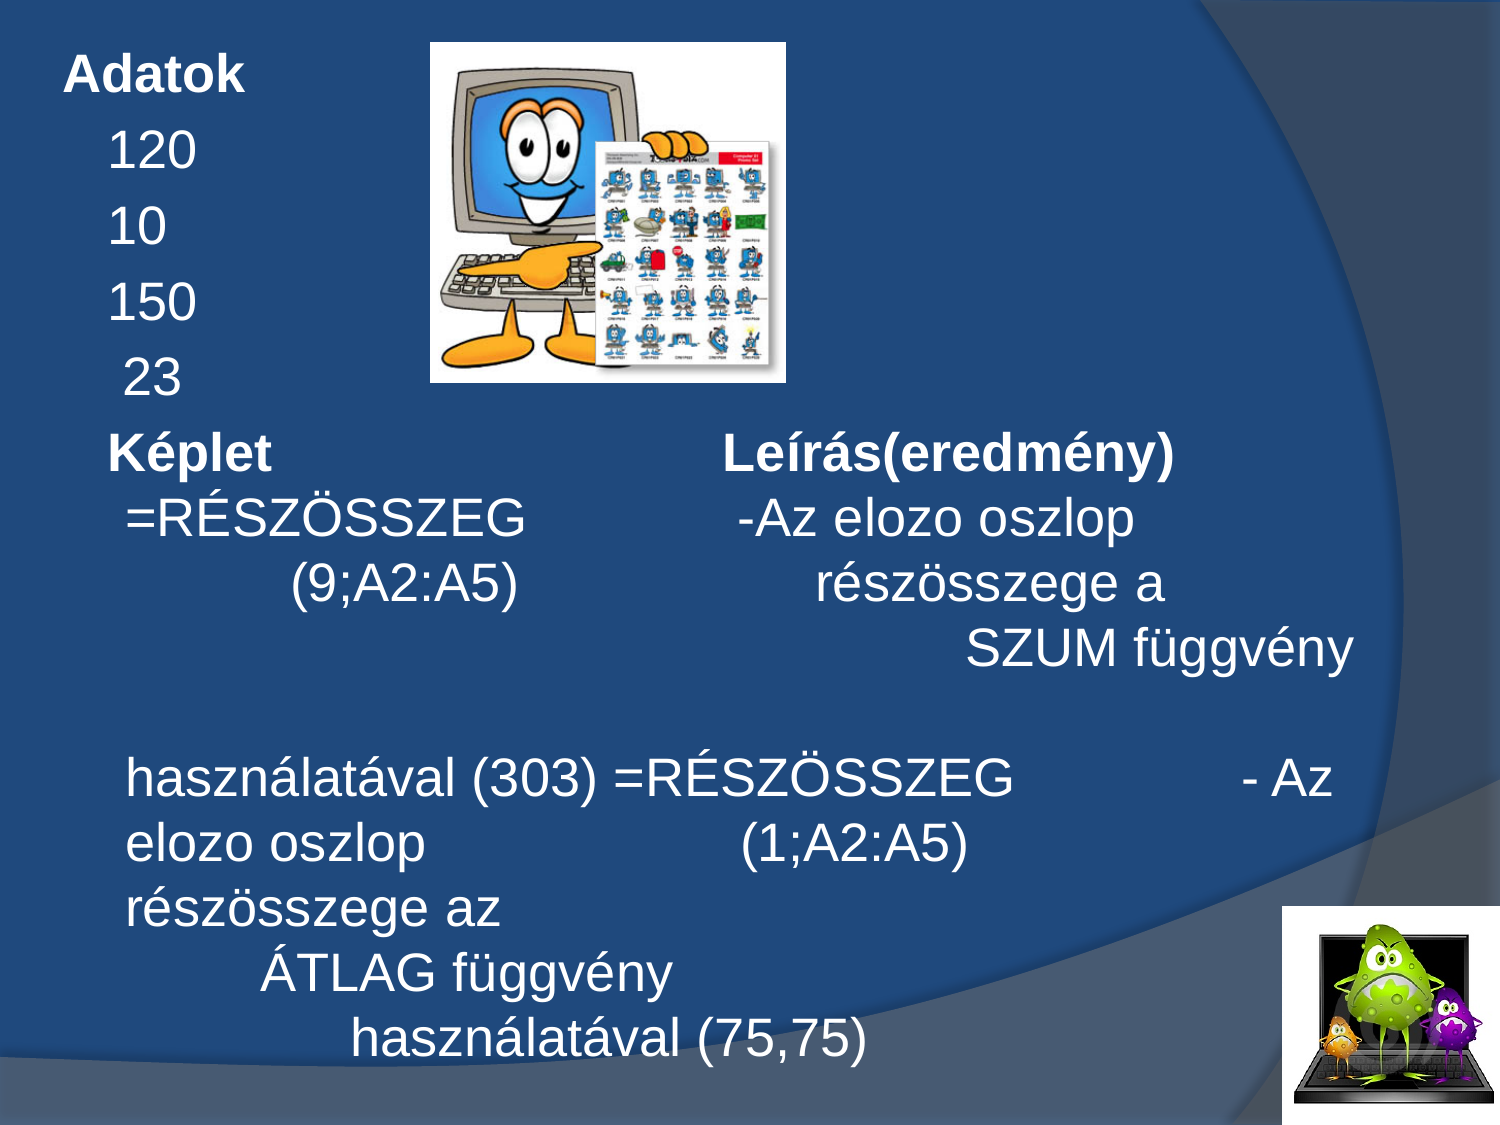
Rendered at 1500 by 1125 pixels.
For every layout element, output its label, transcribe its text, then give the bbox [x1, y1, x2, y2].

picture [1281, 906, 1500, 1125]
list Adatok 120 10 150 23 Képlet Leírás(eredmény) =RÉSZÖSSZEG -Az elozo oszlop (9;A2:A5) részösszege a SZUM függvény használatával (303) =RÉSZÖSSZEG - Az elozo oszlop (1;A2:A5) részösszege az ÁTLAG függvény használatával (75,75) [40, 30, 1448, 1083]
picture [430, 42, 786, 384]
